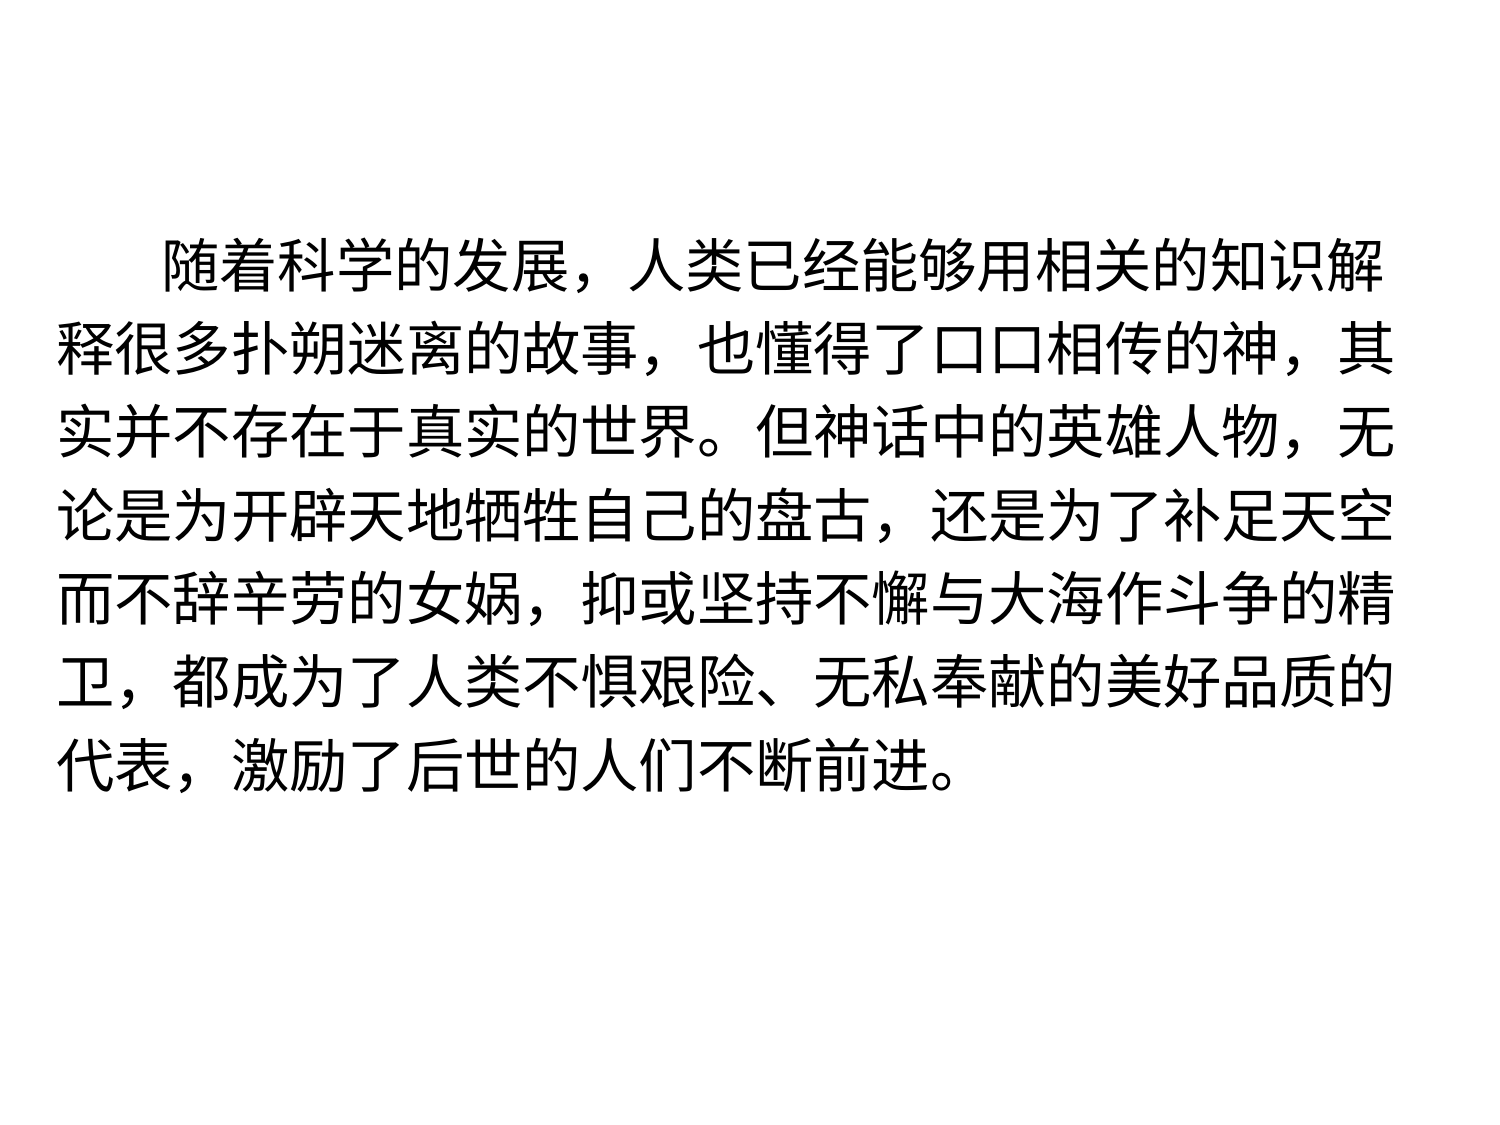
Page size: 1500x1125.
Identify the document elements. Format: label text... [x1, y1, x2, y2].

list 随着科学的发展，人类已经能够用相关的知识解释很多扑朔迷离的故事，也懂得了口口相传的神，其实并不存在于真实的世界。但神话中的英雄人物，无论是为开辟天地牺牲自己的盘古，还是为了补足天空而不辞辛劳的女娲，抑或坚持不懈与大海作斗争的精卫，都成为了人类不惧艰险、无私奉献的美好品质的代表，激励了后世的人们不断前进。 [41, 208, 1430, 951]
